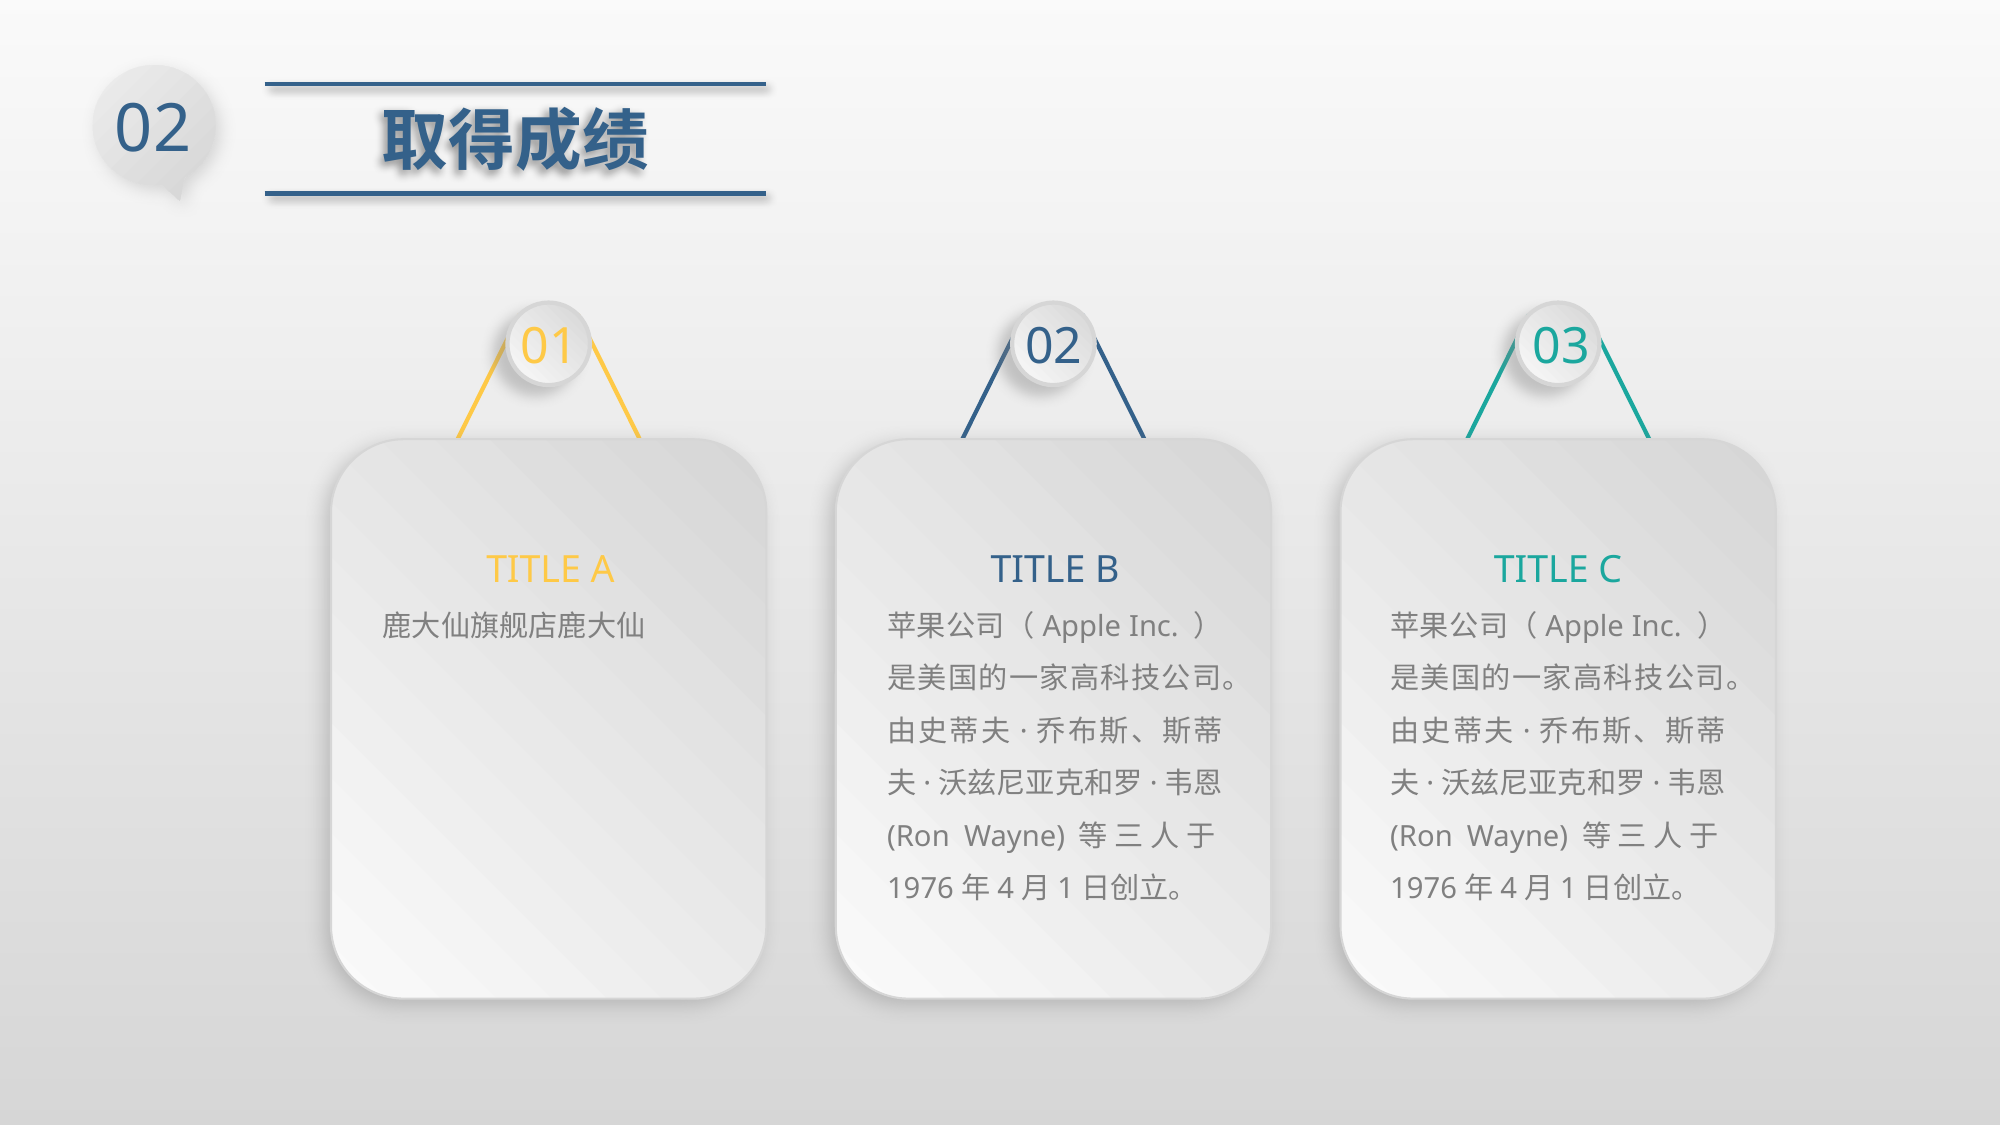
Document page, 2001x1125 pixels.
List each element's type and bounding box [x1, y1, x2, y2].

text_box [1515, 302, 1608, 386]
text_box [1007, 302, 1100, 386]
text_box [331, 439, 767, 999]
text_box [1467, 314, 1650, 439]
text_box [1340, 439, 1776, 999]
text_box [92, 65, 216, 186]
text_box [962, 314, 1145, 439]
text_box [503, 302, 596, 386]
text_box [835, 439, 1272, 999]
text_box [457, 314, 640, 439]
text_box [264, 84, 767, 194]
